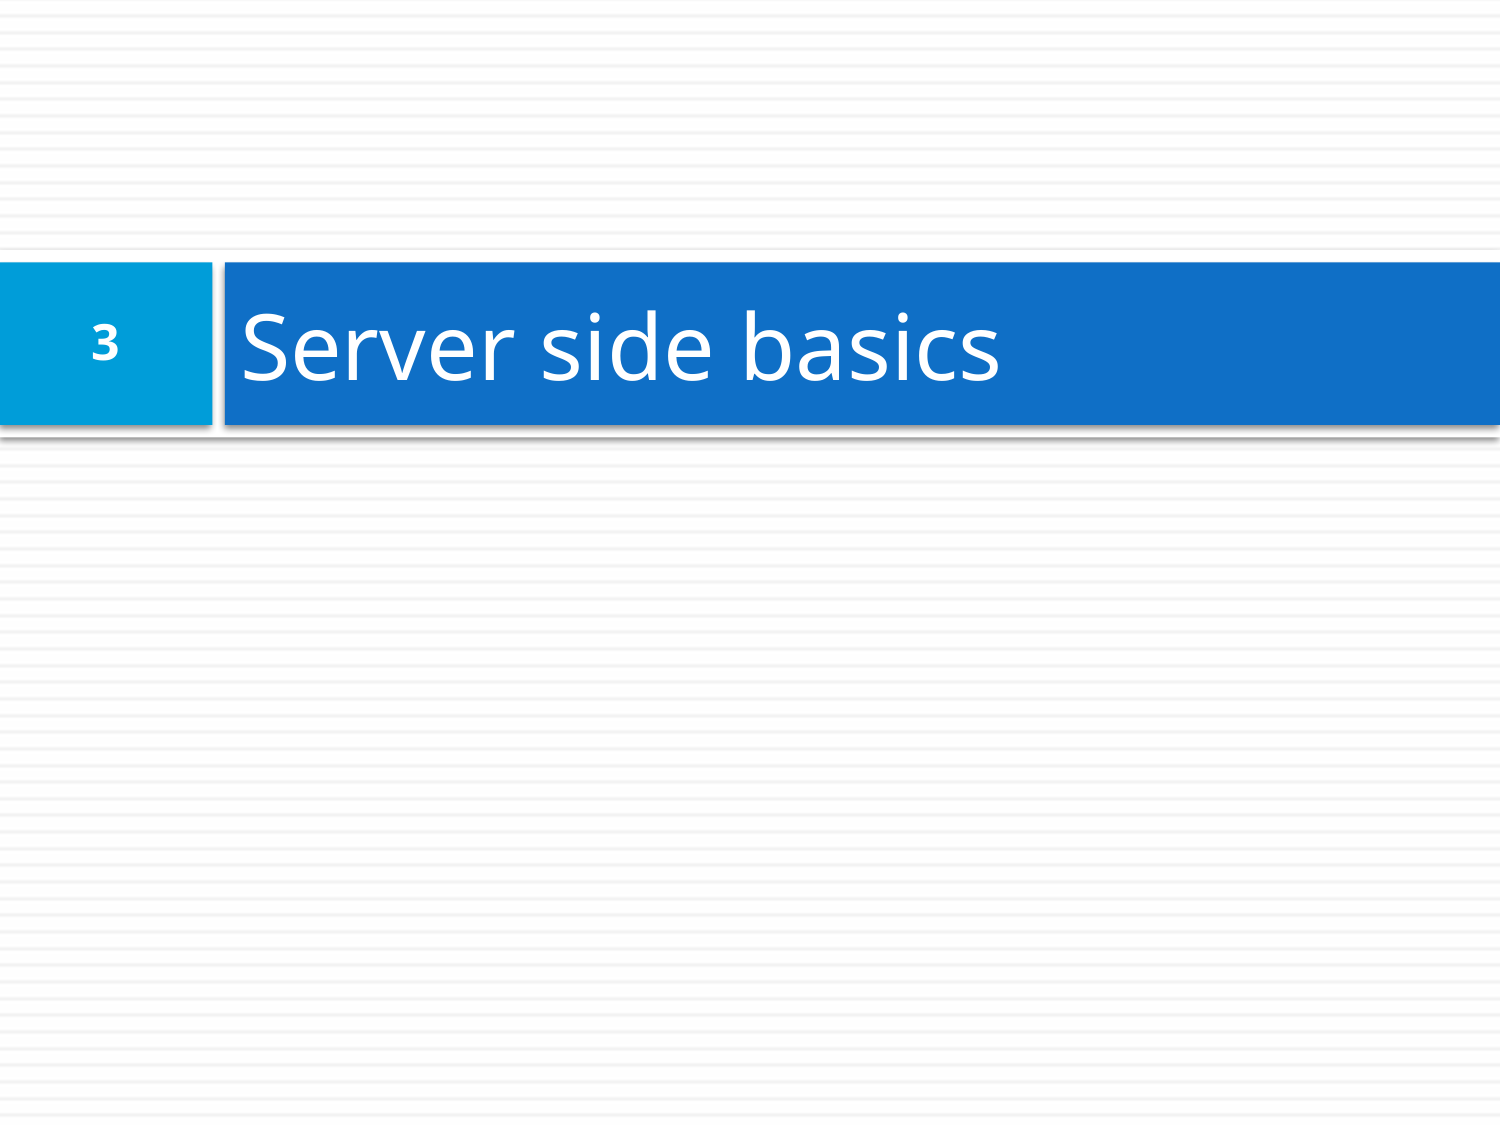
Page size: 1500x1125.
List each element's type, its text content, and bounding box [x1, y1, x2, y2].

title Server side basics [224, 262, 1476, 426]
slide_number 3 [0, 287, 213, 403]
